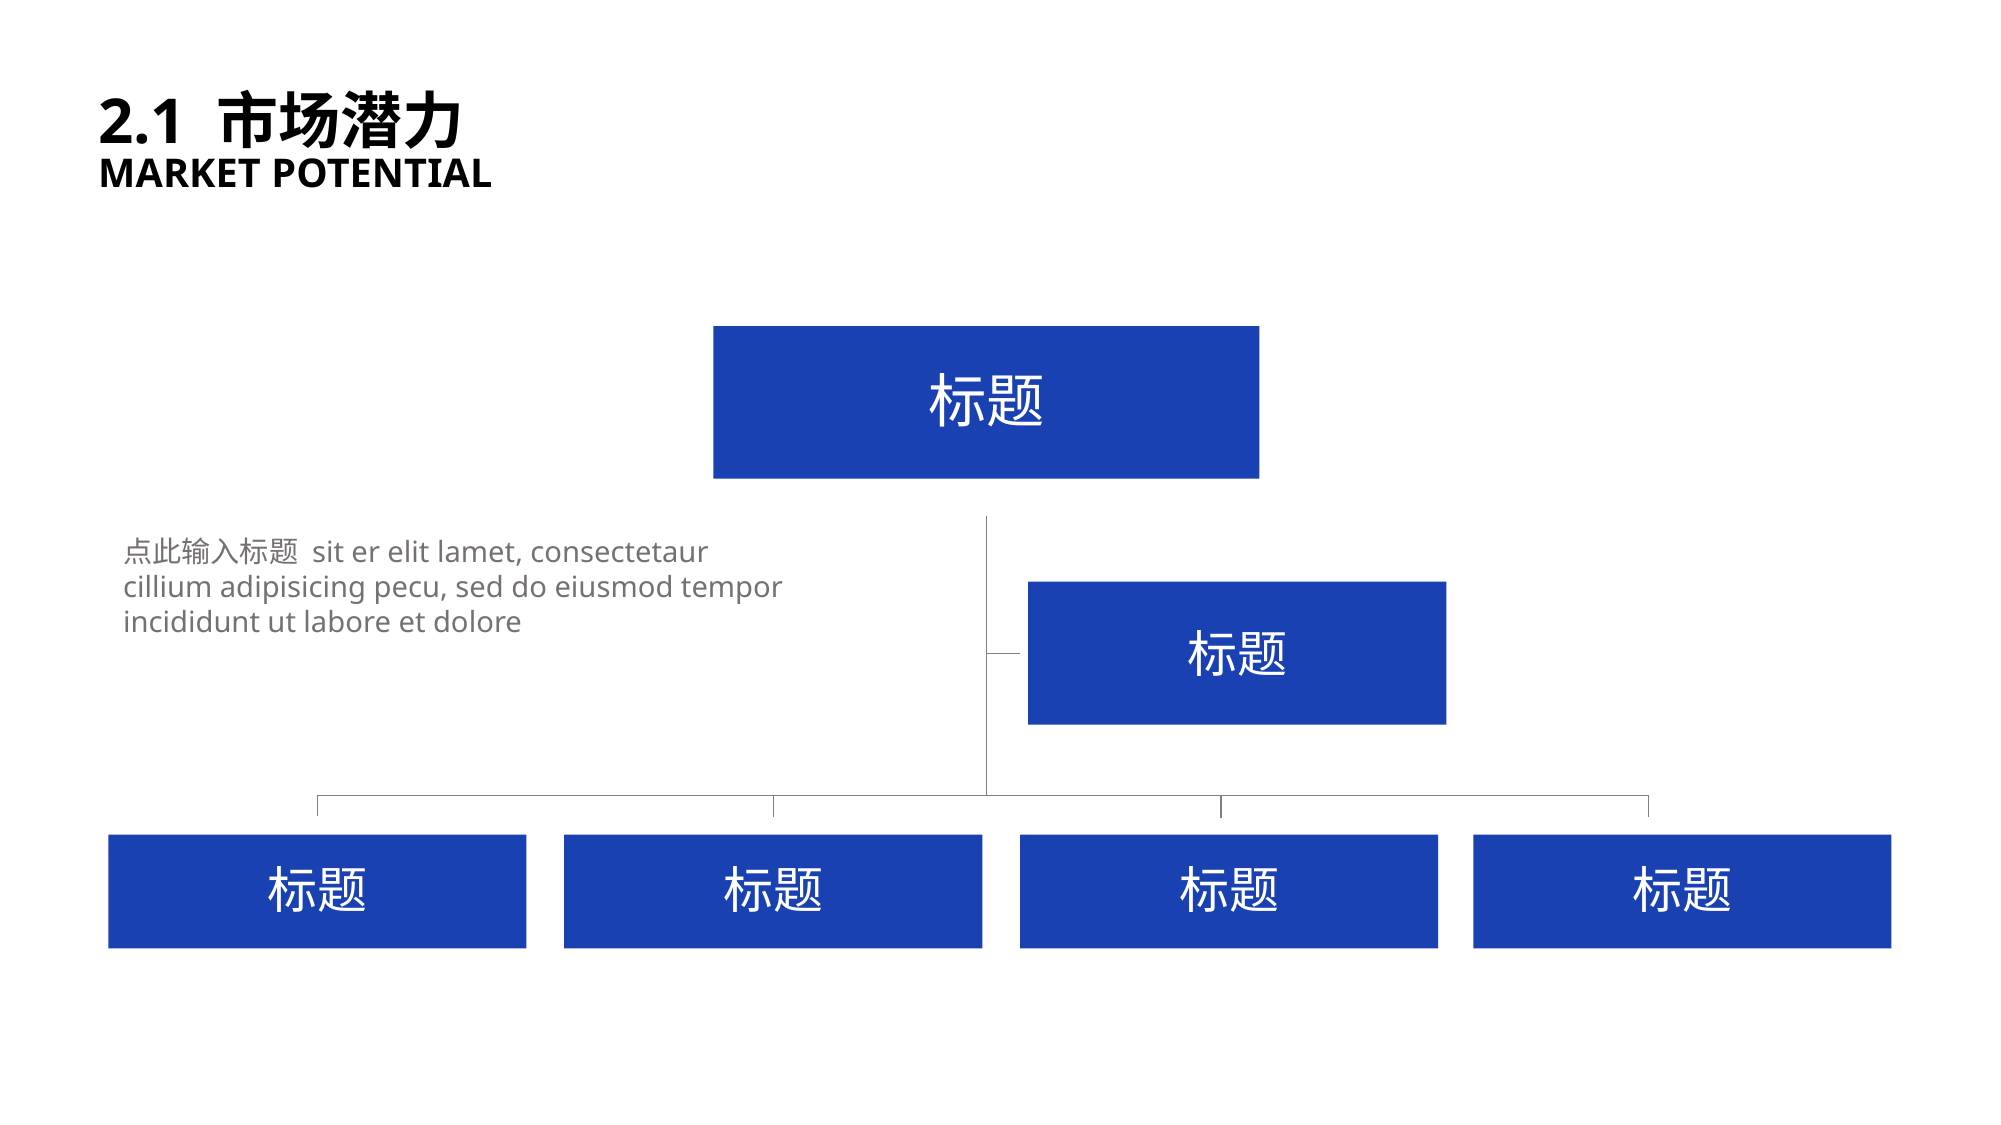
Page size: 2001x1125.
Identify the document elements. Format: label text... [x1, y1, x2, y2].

text_box 2.1 市场潜力 MARKET POTENTIAL [98, 76, 493, 203]
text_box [108, 326, 1892, 949]
